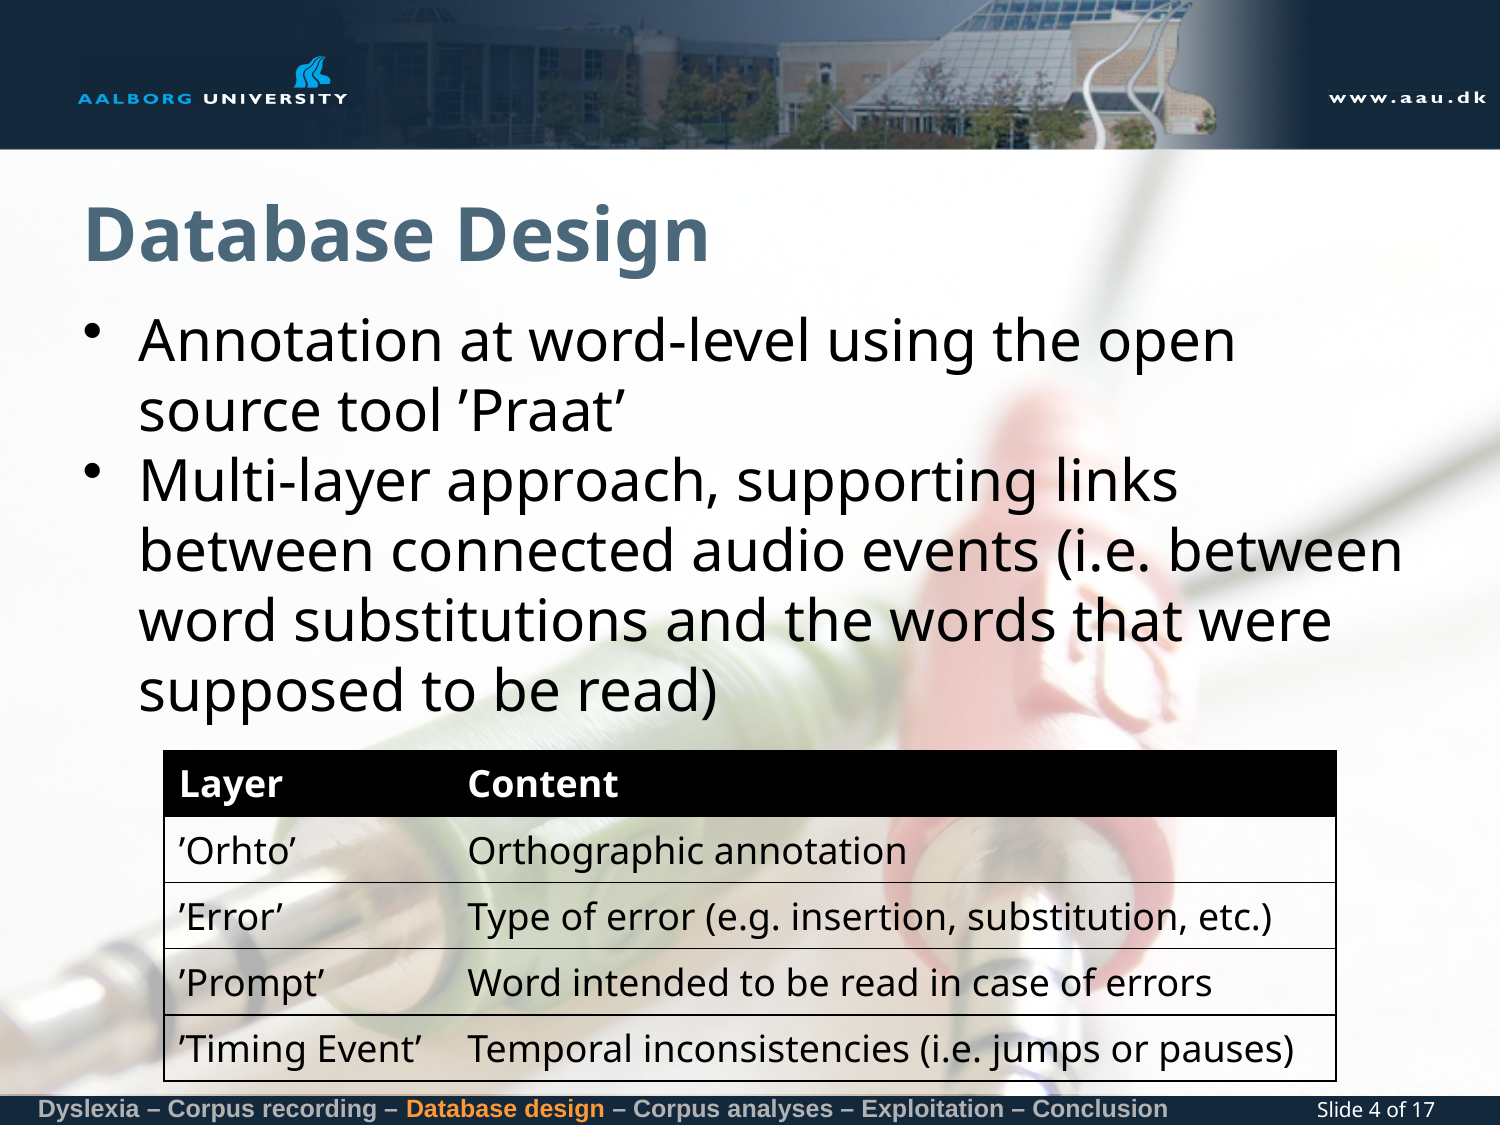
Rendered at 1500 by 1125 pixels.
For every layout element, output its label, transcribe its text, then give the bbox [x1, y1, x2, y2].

slide_number Slide 4 of 17 [1185, 1104, 1451, 1125]
picture [0, 150, 1500, 1097]
picture [0, 0, 1500, 148]
text_box Dyslexia – Corpus recording – Database design – Corpus analyses – Exploitation – Conclusion [23, 1104, 1185, 1125]
